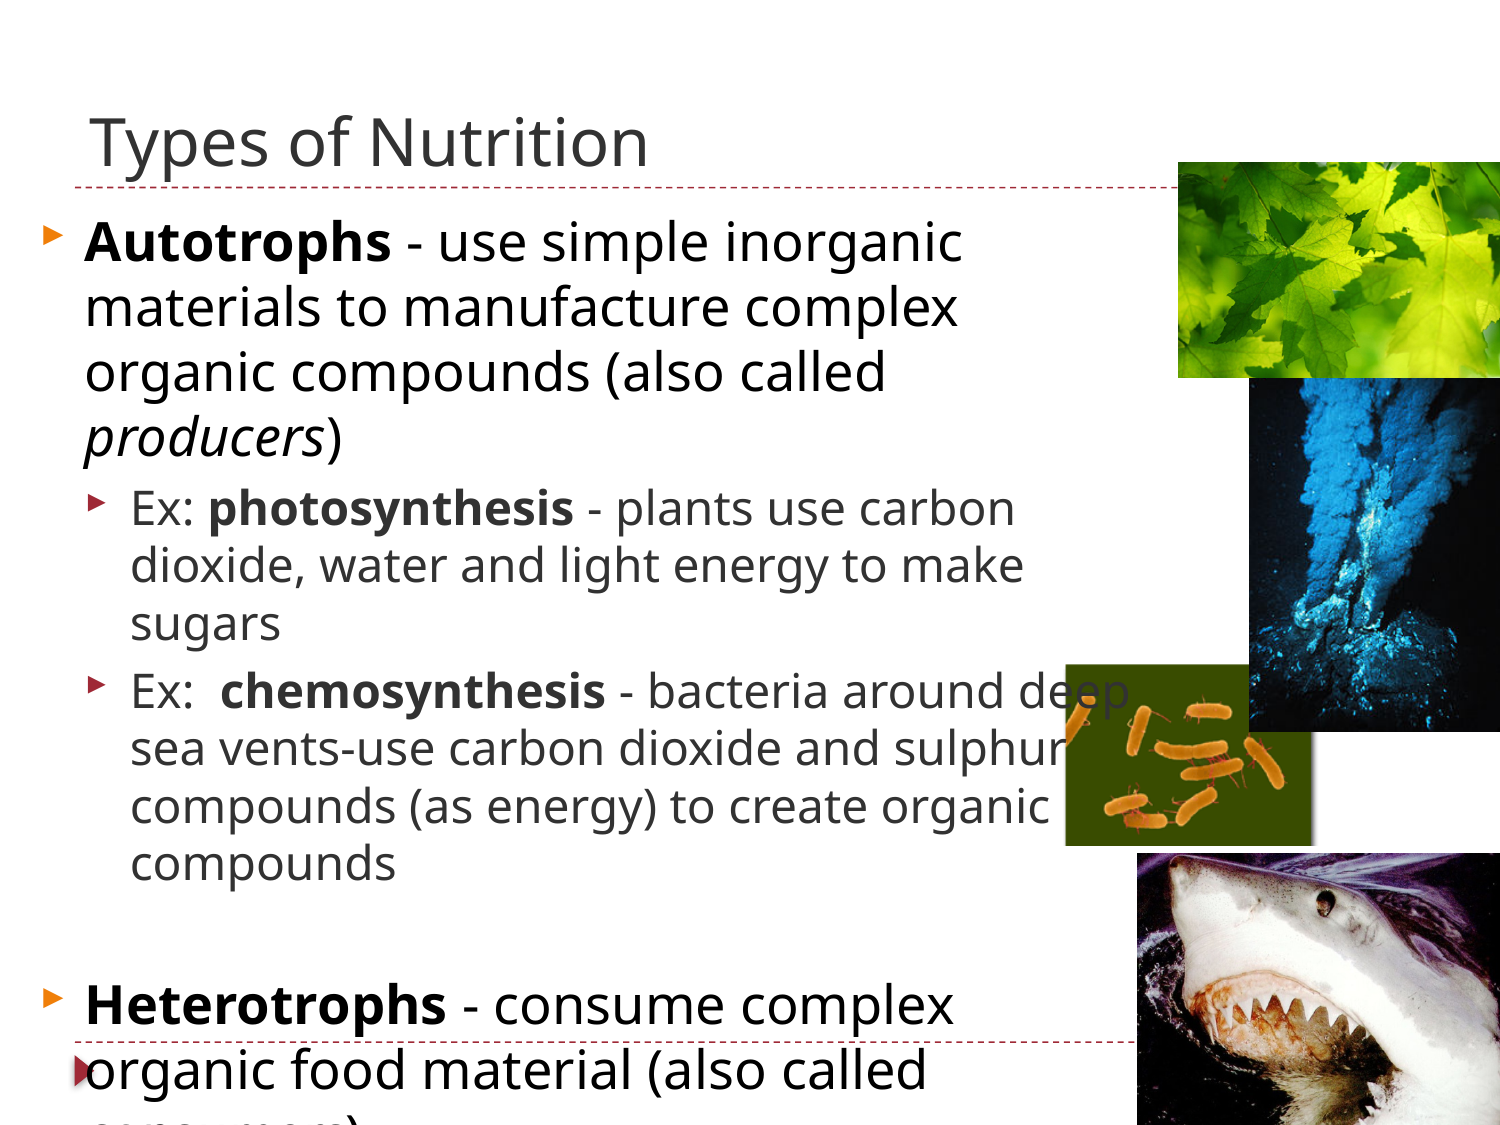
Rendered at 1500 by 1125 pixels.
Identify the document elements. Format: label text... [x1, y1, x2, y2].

title Types of Nutrition [75, 24, 1425, 188]
picture [1137, 852, 1500, 1125]
list Autotrophs - use simple inorganic materials to manufacture complex organic compounds (also called producers) Ex: photosynthesis - plants use carbon dioxide, water and light energy to make sugars Ex: chemosynthesis - bacteria around deep sea vents-use carbon dioxide and sulphur compounds (as energy) to create organic compounds Heterotrophs - consume complex organic food material (also called consumers) [24, 200, 1175, 1010]
picture [1062, 162, 1500, 846]
